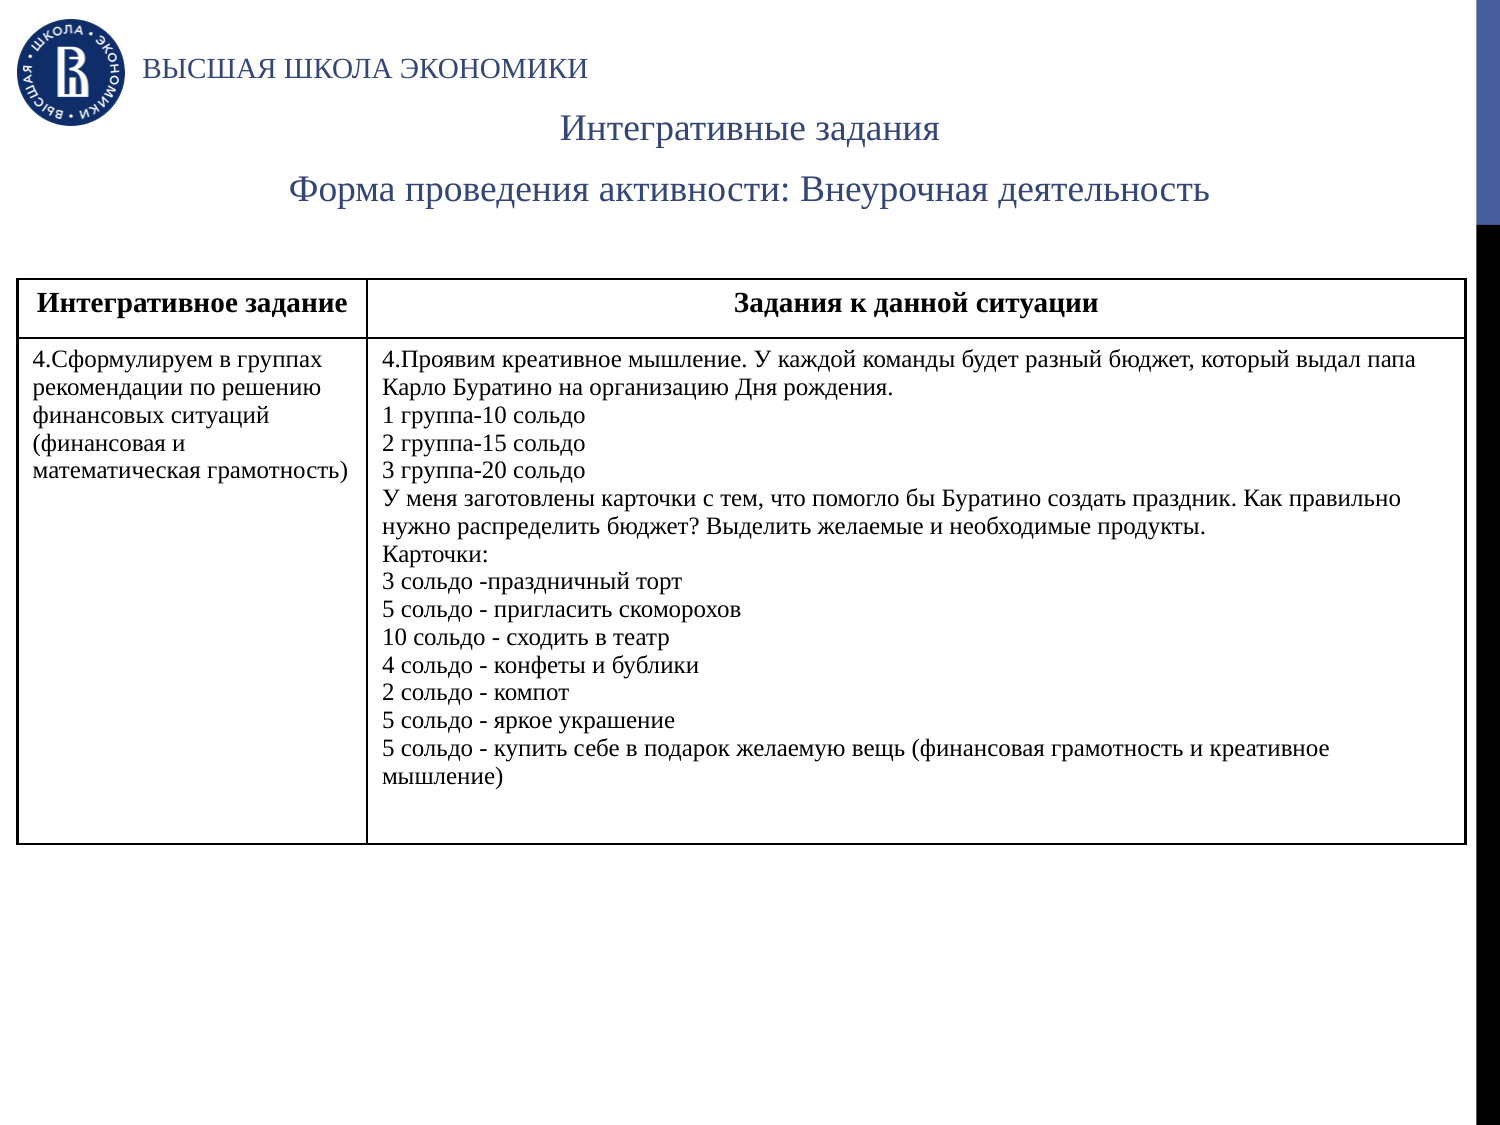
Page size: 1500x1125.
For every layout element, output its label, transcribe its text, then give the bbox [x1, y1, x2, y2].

text_box Интегративные задания [544, 95, 955, 156]
text_box Форма проведения активности: Внеурочная деятельность [29, 156, 1471, 217]
table_cell 4.Проявим креативное мышление. У каждой команды будет разный бюджет, который выдал папа Карло Буратино на организацию Дня рождения. 1 группа-10 сольдо 2 группа-15 сольдо 3 группа-20 сольдо У меня заготовлены карточки с тем, что помогло бы Буратино создать праздник. Как правильно нужно распределить бюджет? Выделить желаемые и необходимые продукты. Карточки: 3 сольдо -праздничный торт 5 сольдо - пригласить скоморохов 10 сольдо - сходить в театр 4 сольдо - конфеты и бублики 2 сольдо - компот 5 сольдо - яркое украшение 5 сольдо - купить себе в подарок желаемую вещь (финансовая грамотность и креативное мышление) [368, 339, 1464, 843]
table_cell 4.Сформулируем в группах рекомендации по решению финансовых ситуаций (финансовая и математическая грамотность) [19, 339, 366, 843]
text_box ВЫСШАЯ ШКОЛА ЭКОНОМИКИ [130, 42, 604, 92]
table_header Задания к данной ситуации [368, 280, 1464, 337]
table_header Интегративное задание [19, 280, 366, 337]
picture [17, 18, 125, 127]
